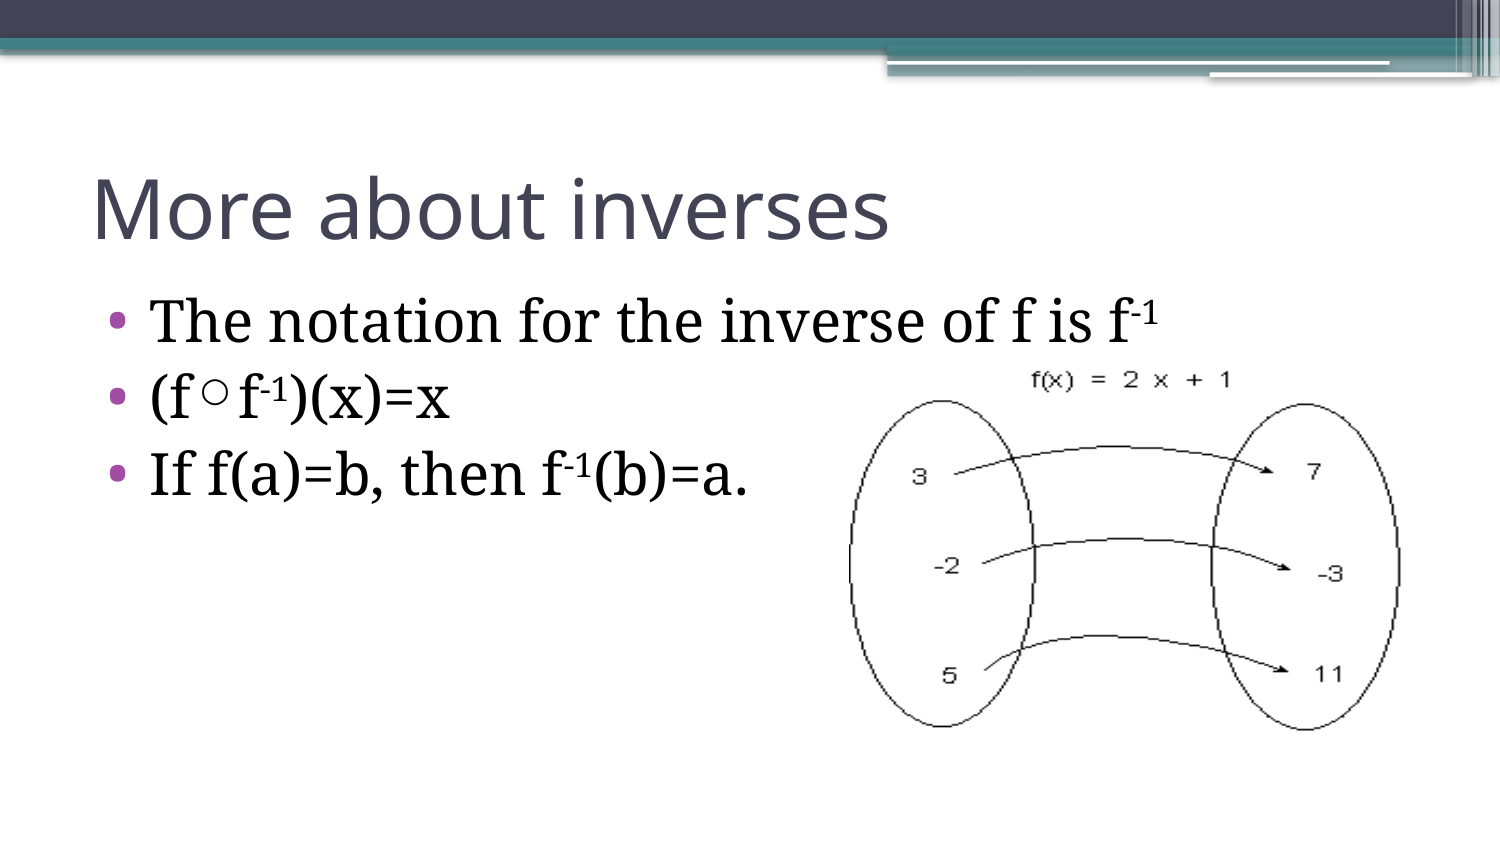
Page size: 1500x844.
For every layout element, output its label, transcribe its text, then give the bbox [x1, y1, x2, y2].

title More about inverses [74, 140, 1426, 273]
list The notation for the inverse of f is f-1 (f ○ f-1)(x)=x If f(a)=b, then f-1(b)=a. [74, 276, 1426, 809]
picture [849, 365, 1500, 747]
